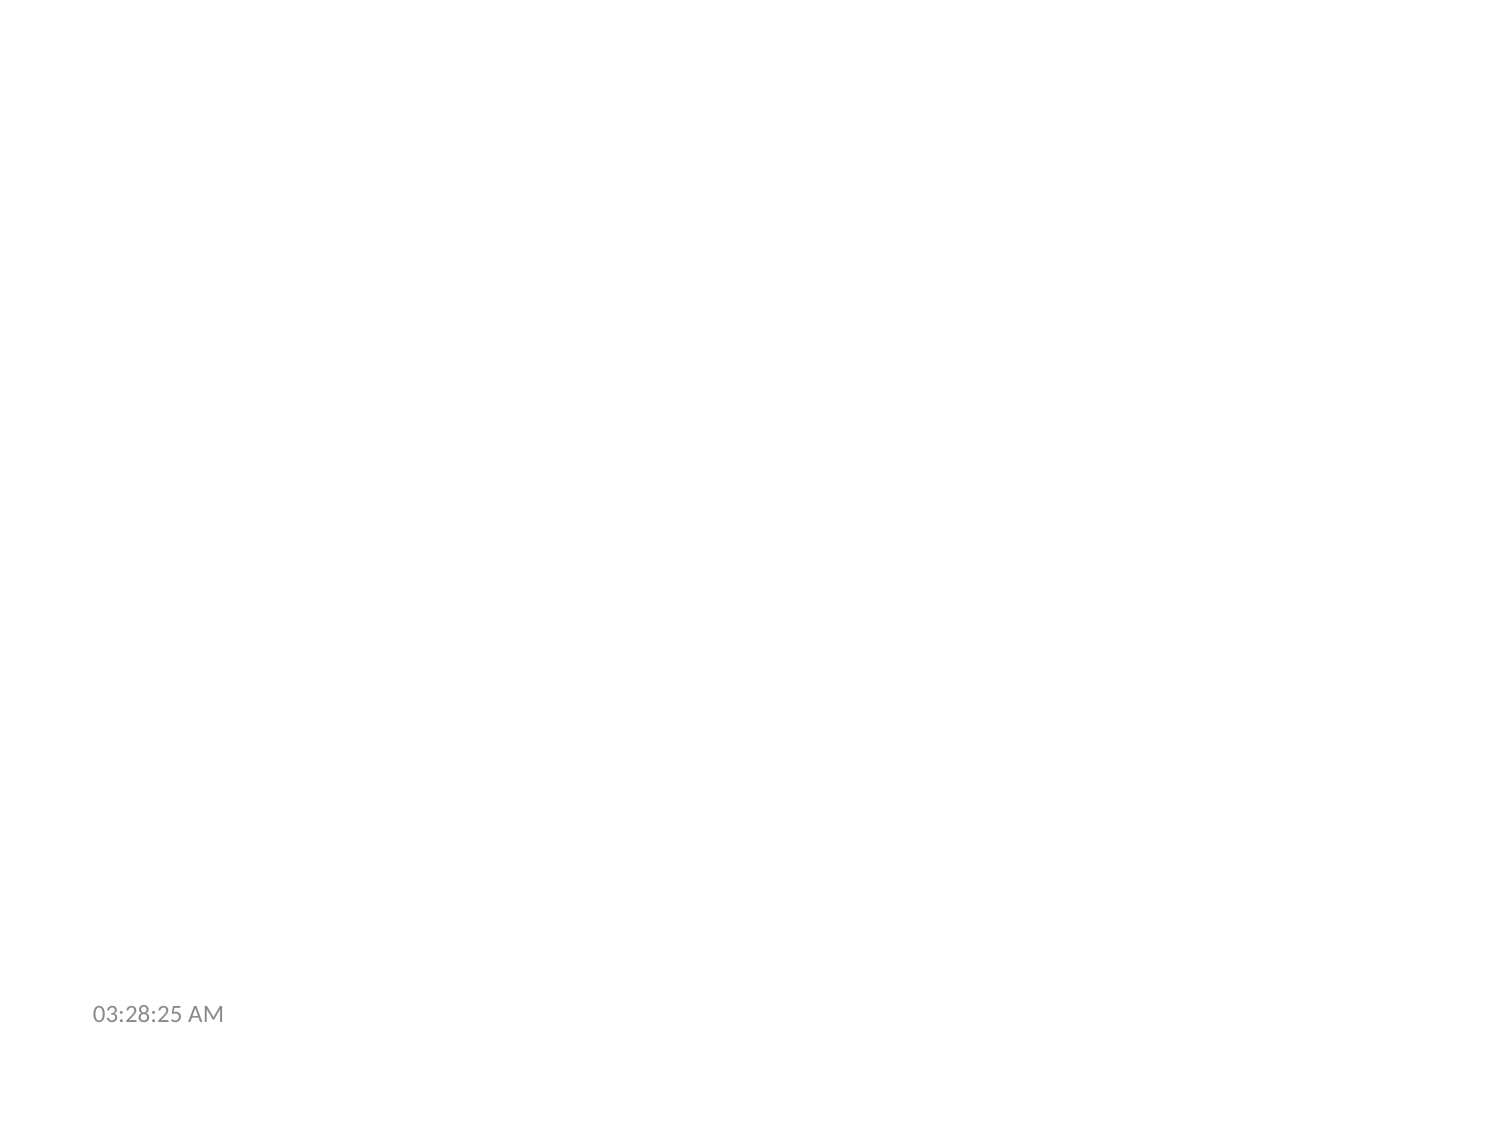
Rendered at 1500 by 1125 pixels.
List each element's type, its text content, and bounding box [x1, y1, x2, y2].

text_box 3:35:09 PM [77, 982, 428, 1043]
